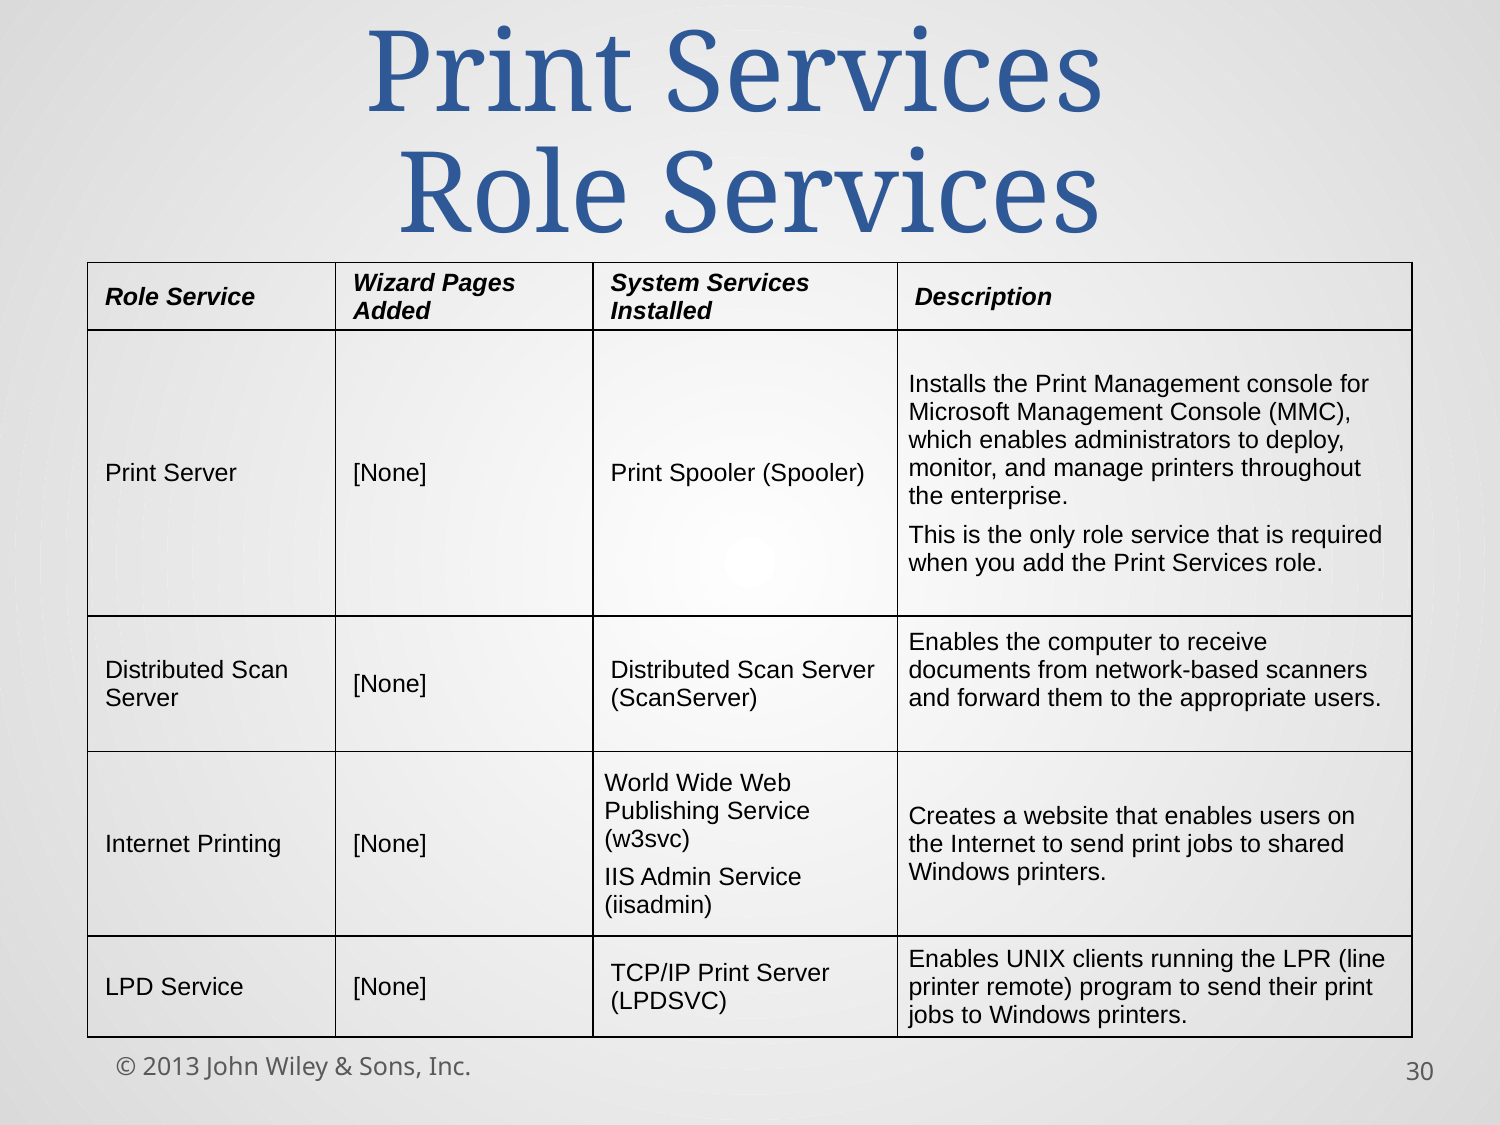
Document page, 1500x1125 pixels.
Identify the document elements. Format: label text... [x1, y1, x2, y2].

table_header Role Service [88, 263, 335, 329]
table_cell LPD Service [88, 937, 335, 1036]
table_header System Services Installed [594, 263, 897, 329]
table_cell Print Spooler (Spooler) [594, 331, 897, 615]
table_cell Print Server [88, 331, 335, 615]
table_cell Distributed Scan Server (ScanServer) [594, 617, 897, 751]
table_cell [None] [336, 937, 592, 1036]
table_cell Enables UNIX clients running the LPR (line printer remote) program to send their print jobs to Windows printers. [898, 937, 1411, 1036]
table_header Wizard Pages Added [336, 263, 592, 329]
title Print Services Role Services [75, 0, 1425, 263]
slide_number 30 [1401, 1042, 1494, 1103]
table_header Description [898, 263, 1411, 329]
table_cell World Wide Web Publishing Service (w3svc) IIS Admin Service (iisadmin) [594, 752, 897, 935]
table_cell [None] [336, 752, 592, 935]
footer © 2013 John Wiley & Sons, Inc. [108, 1037, 576, 1098]
table_cell Distributed Scan Server [88, 617, 335, 751]
table_cell [None] [336, 617, 592, 751]
table_cell Installs the Print Management console for Microsoft Management Console (MMC), which enables administrators to deploy, monitor, and manage printers throughout the enterprise. This is the only role service that is required when you add the Print Services role. [898, 331, 1411, 615]
table_cell [None] [336, 331, 592, 615]
table_cell Enables the computer to receive documents from network-based scanners and forward them to the appropriate users. [898, 617, 1411, 751]
table_cell Internet Printing [88, 752, 335, 935]
table_cell TCP/IP Print Server (LPDSVC) [594, 937, 897, 1036]
table_cell Creates a website that enables users on the Internet to send print jobs to shared Windows printers. [898, 752, 1411, 935]
